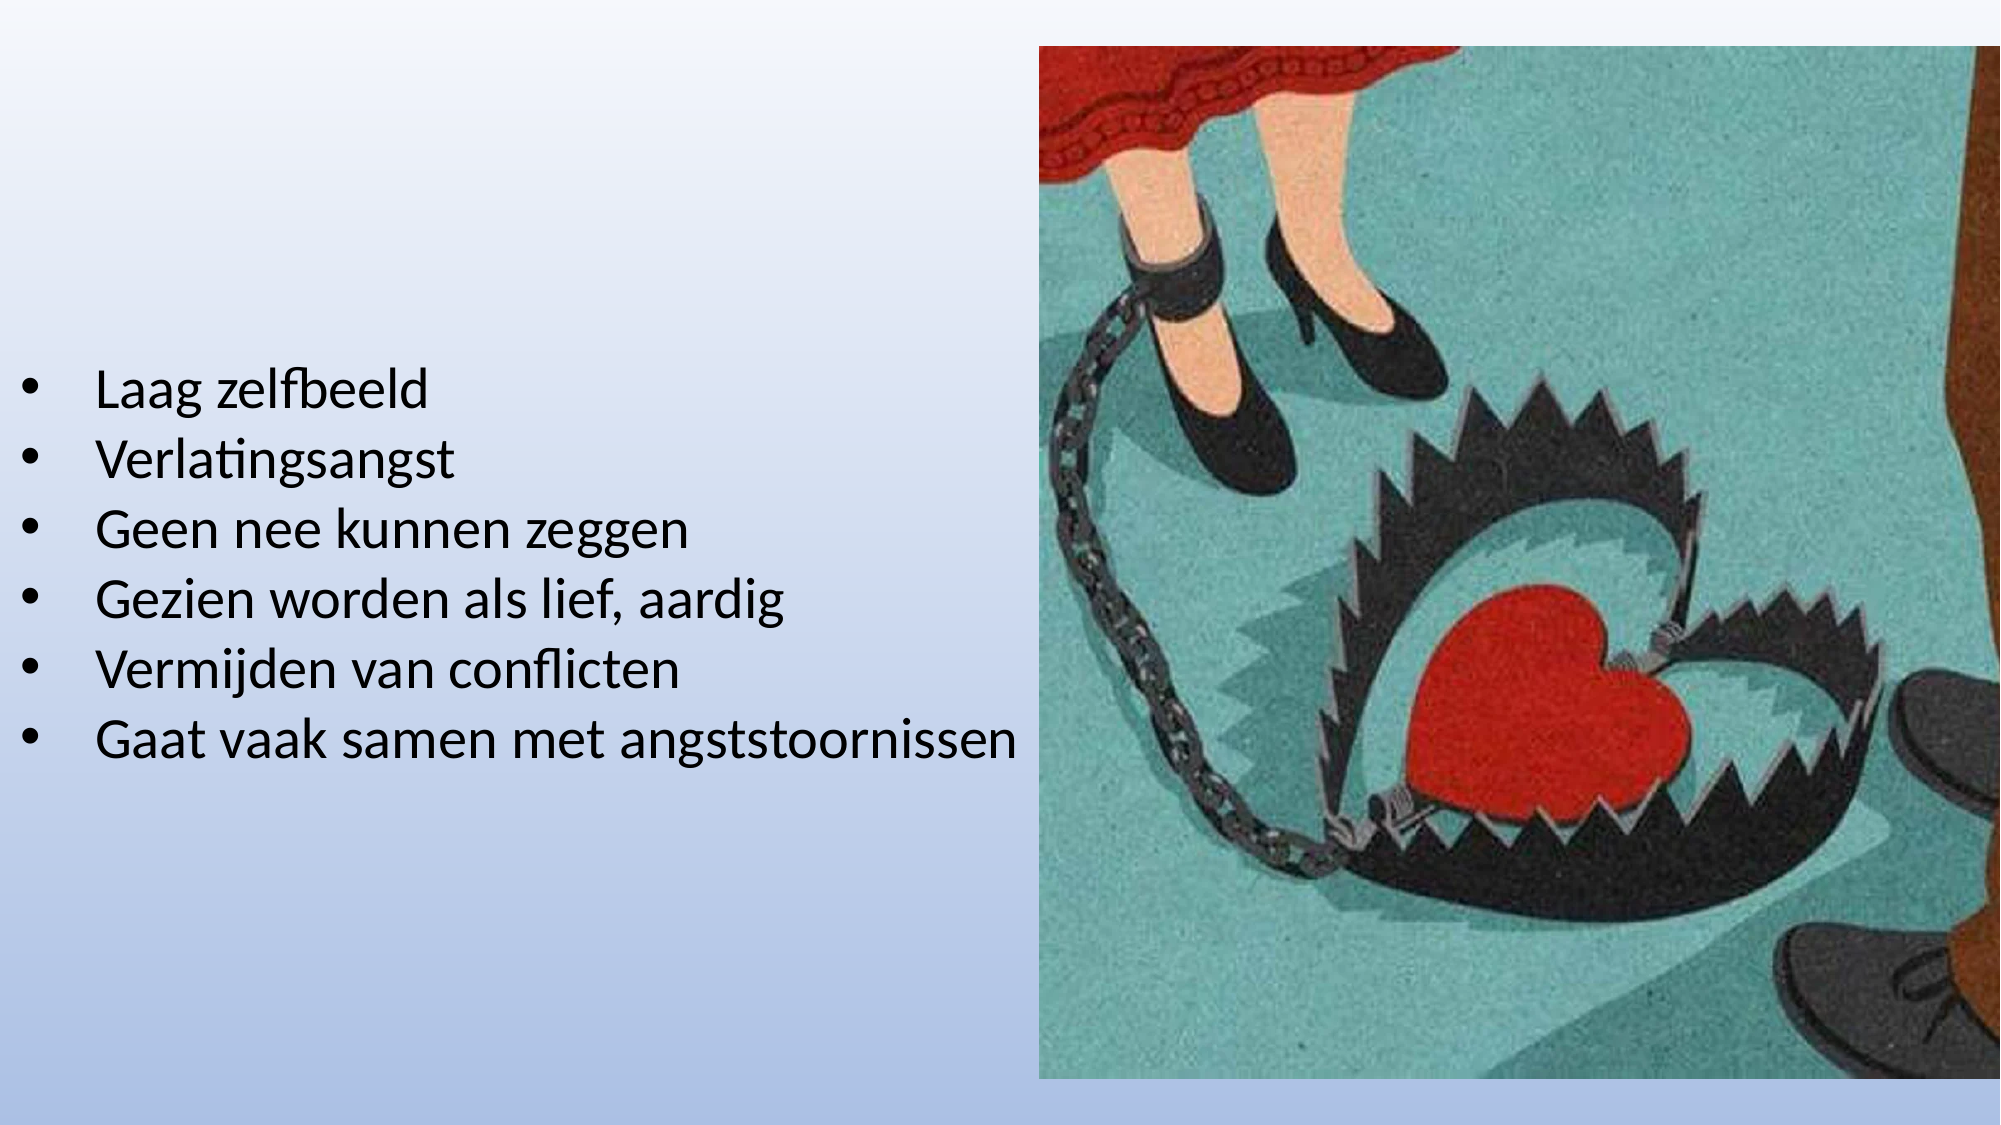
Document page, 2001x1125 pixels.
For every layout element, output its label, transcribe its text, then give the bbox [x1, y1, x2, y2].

text_box Laag zelfbeeld Verlatingsangst Geen nee kunnen zeggen Gezien worden als lief, aardig Vermijden van conflicten Gaat vaak samen met angststoornissen [5, 342, 1034, 778]
picture [1039, 46, 2000, 1079]
